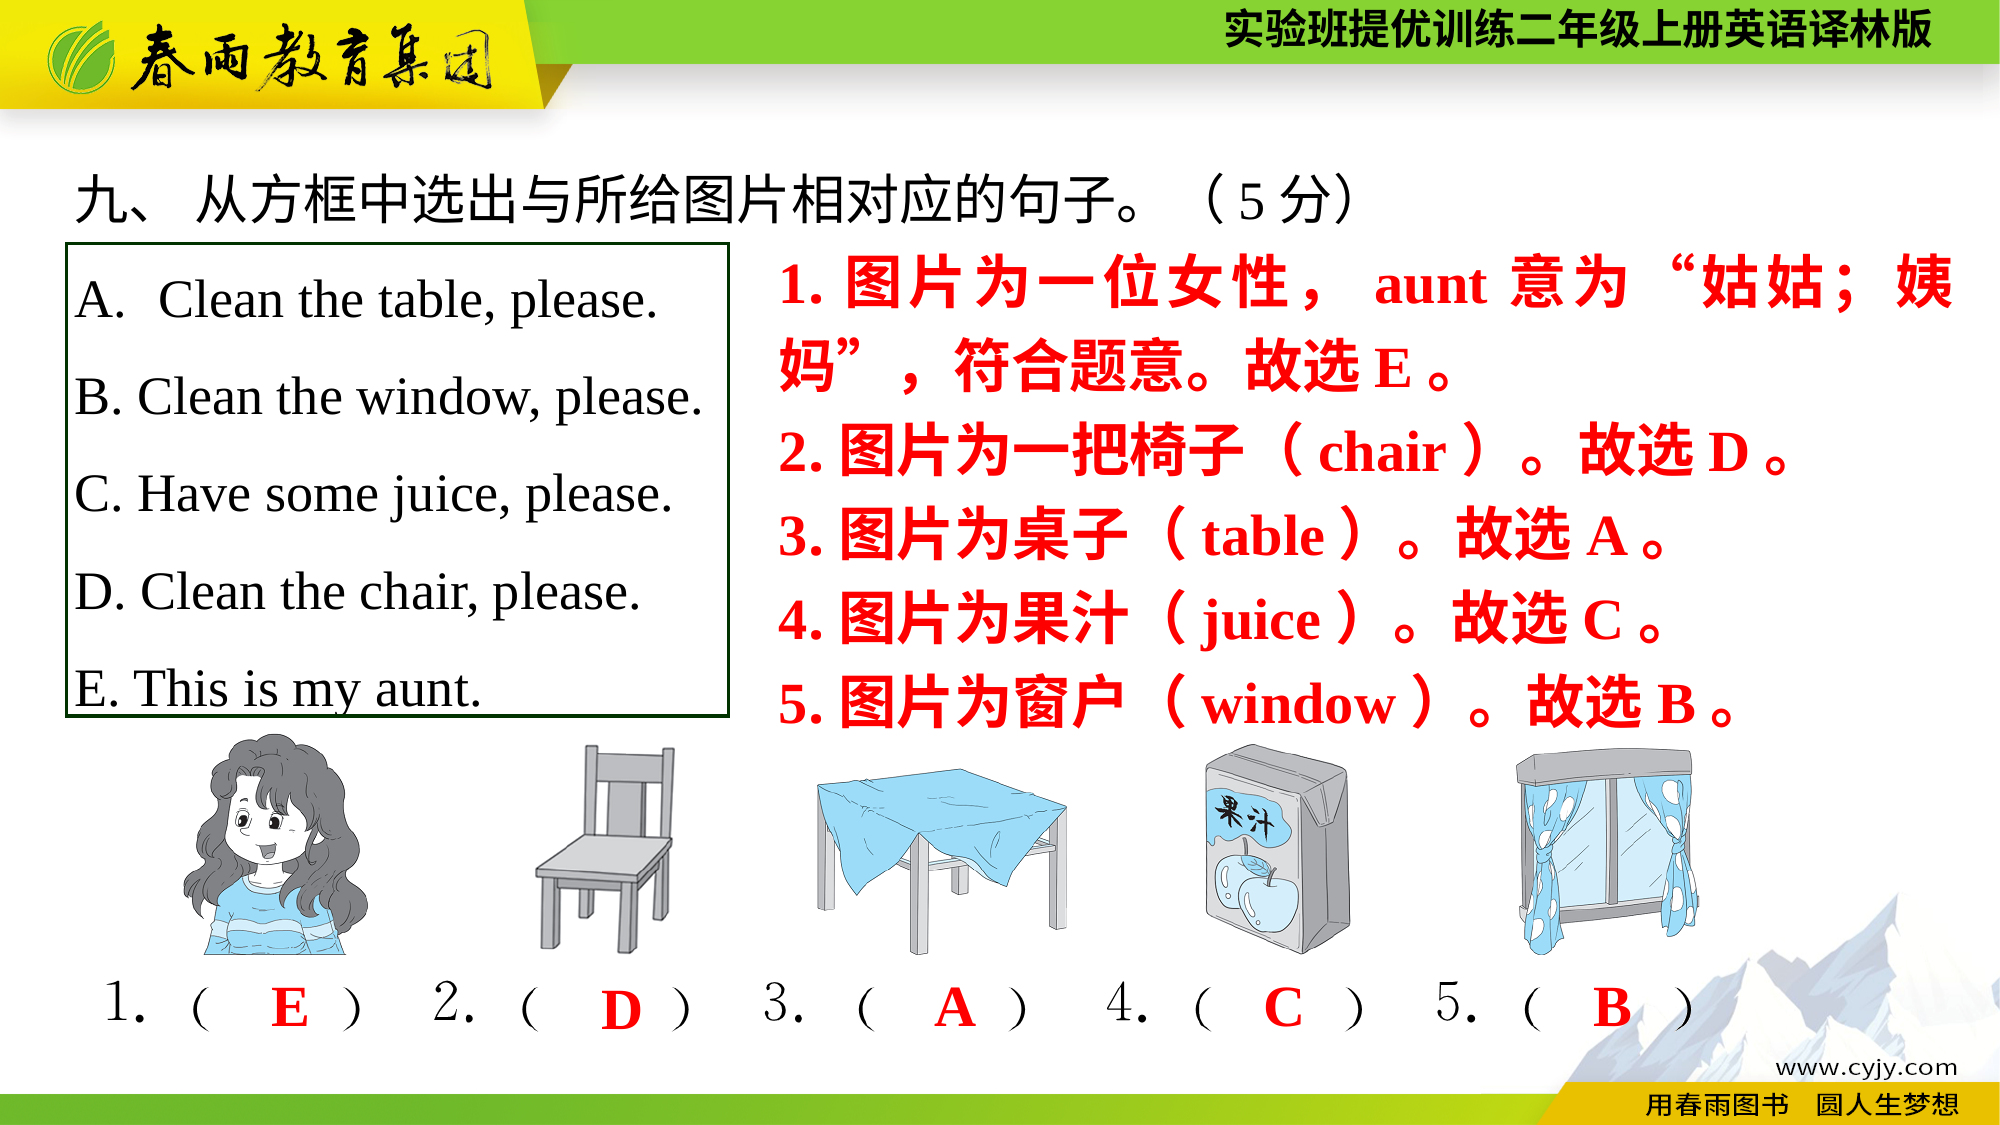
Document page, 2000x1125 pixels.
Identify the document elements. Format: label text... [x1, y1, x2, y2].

text_box [66, 243, 729, 715]
text_box 1.图片为一位女性，aunt意为“姑姑；姨妈”，符合题意。故选E。 2.图片为一把椅子（chair）。故选D。 3.图片为桌子（table）。故选A。 4.图片为果汁（juice）。故选C。 5.图片为窗户（window）。故选B。 [763, 223, 1969, 743]
list 九、 从方框中选出与所给图片相对应的句子。（5分） Clean the table, please. B. Clean the window, please. C. Have some juice, please. D. Clean the chair, please. E. This is my aunt. [59, 125, 1944, 732]
picture [0, 0, 2000, 1125]
